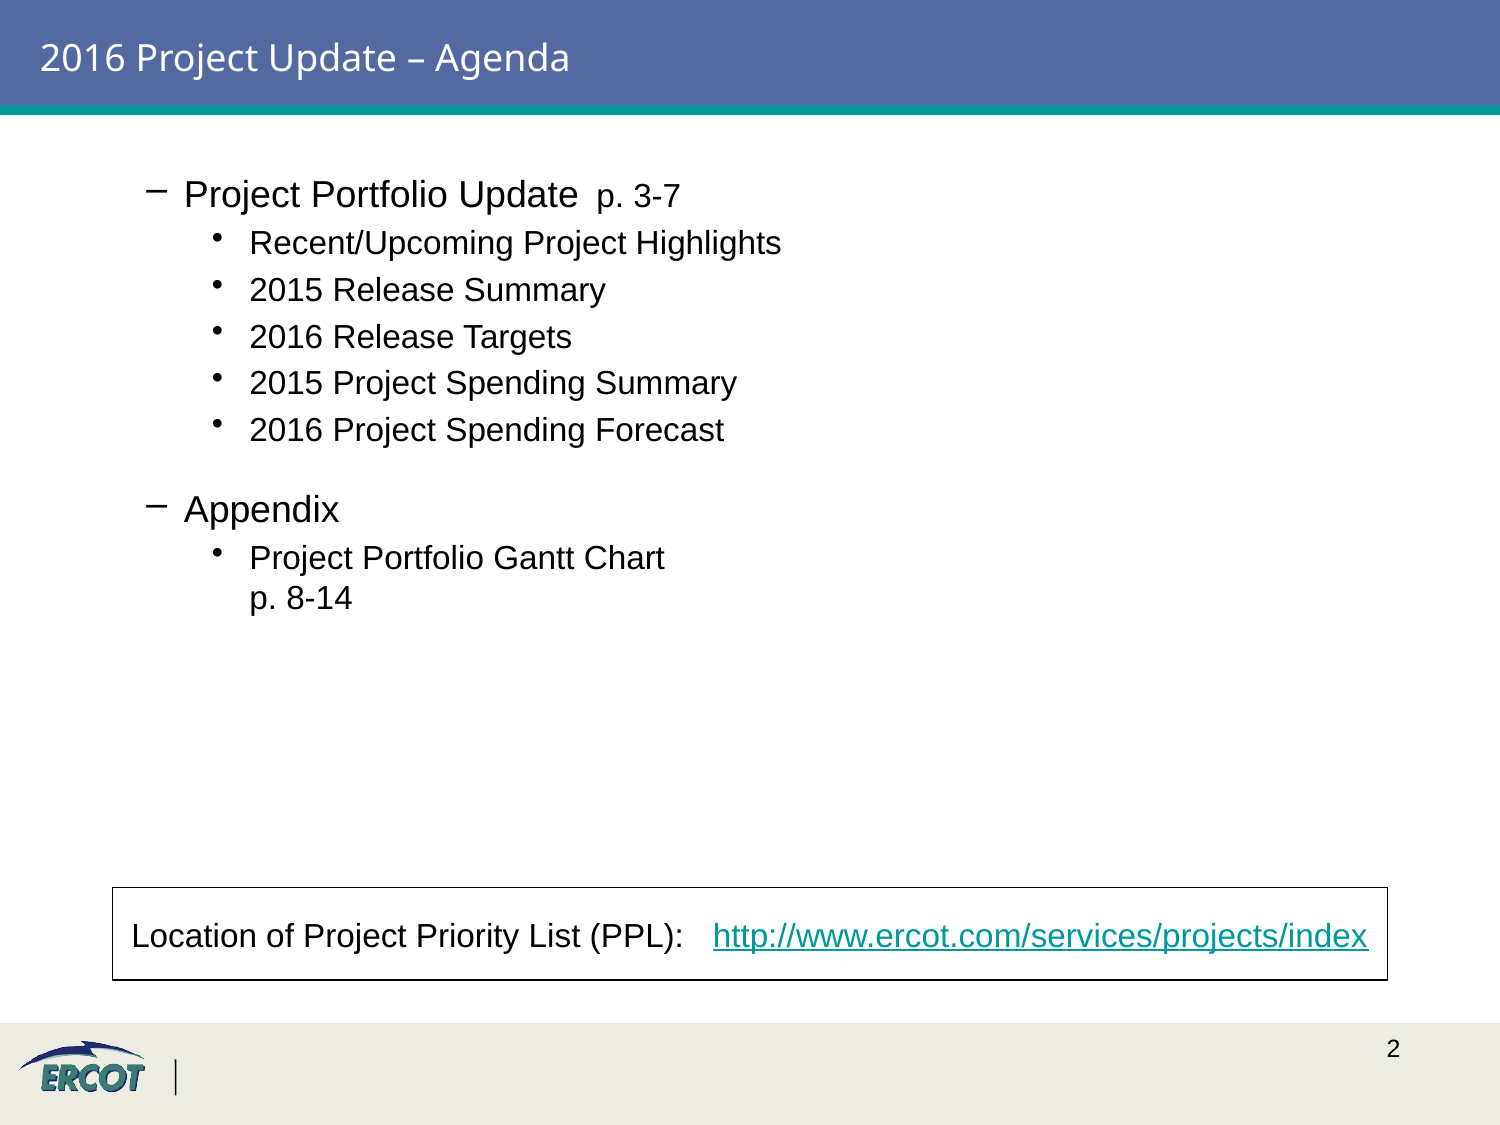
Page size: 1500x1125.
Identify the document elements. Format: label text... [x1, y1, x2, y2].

text_box Location of Project Priority List (PPL): http://www.ercot.com/services/projects/index [112, 887, 1388, 980]
list Project Portfolio Update p. 3-7 Recent/Upcoming Project Highlights 2015 Release Summary 2016 Release Targets 2015 Project Spending Summary 2016 Project Spending Forecast Appendix Project Portfolio Gantt Chart p. 8-14 [75, 162, 1400, 863]
title 2016 Project Update – Agenda [24, 0, 1013, 113]
picture [10, 1031, 151, 1111]
